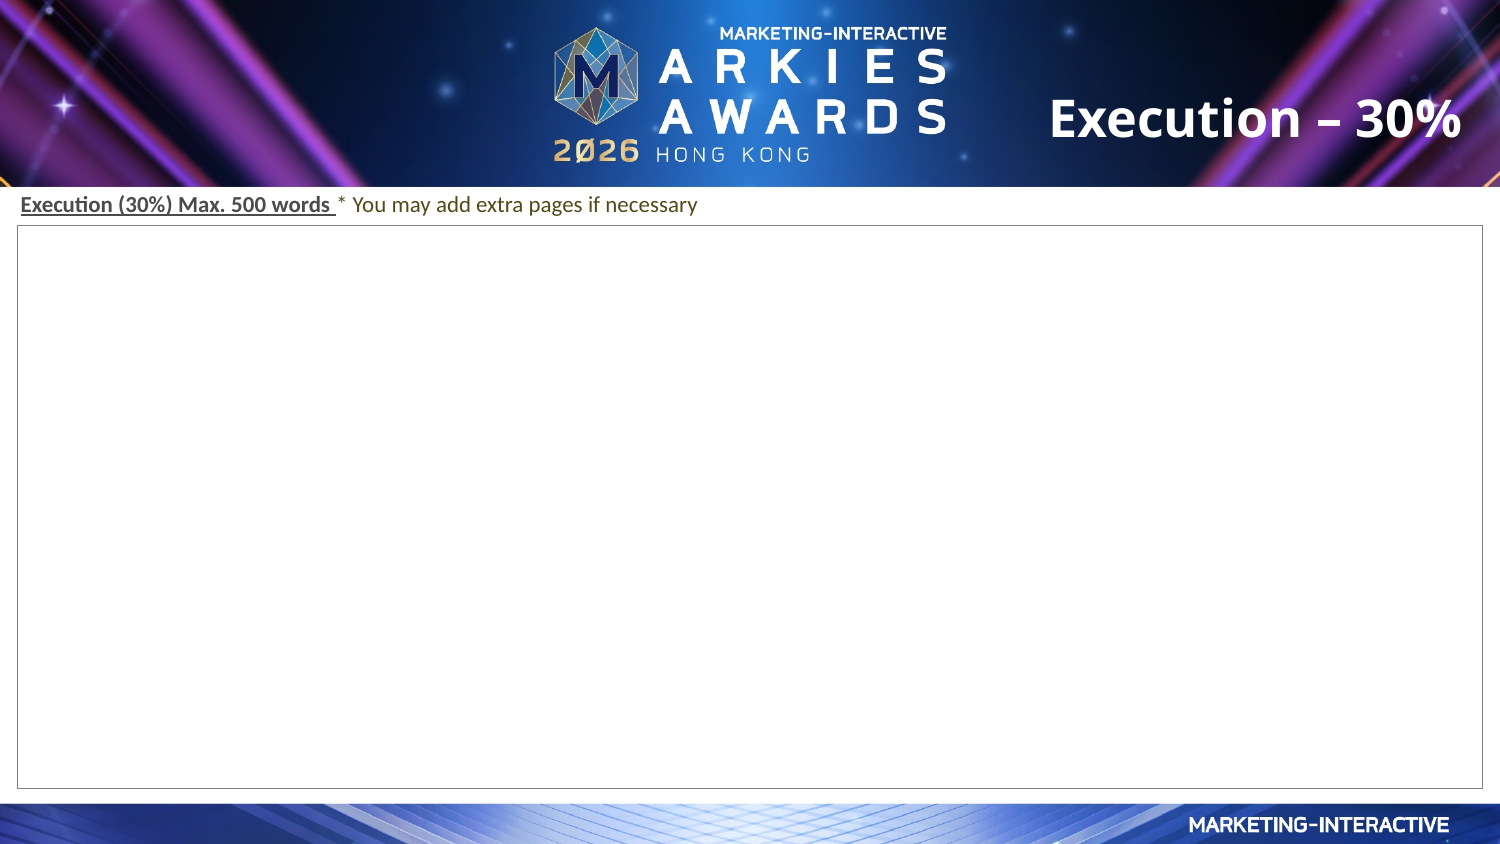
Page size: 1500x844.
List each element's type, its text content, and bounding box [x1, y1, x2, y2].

picture [0, 0, 1500, 844]
text_box Execution (30%) Max. 500 words * You may add extra pages if necessary [5, 182, 916, 225]
text_box Execution – 30% [1033, 73, 1500, 160]
table_header [18, 226, 1482, 788]
